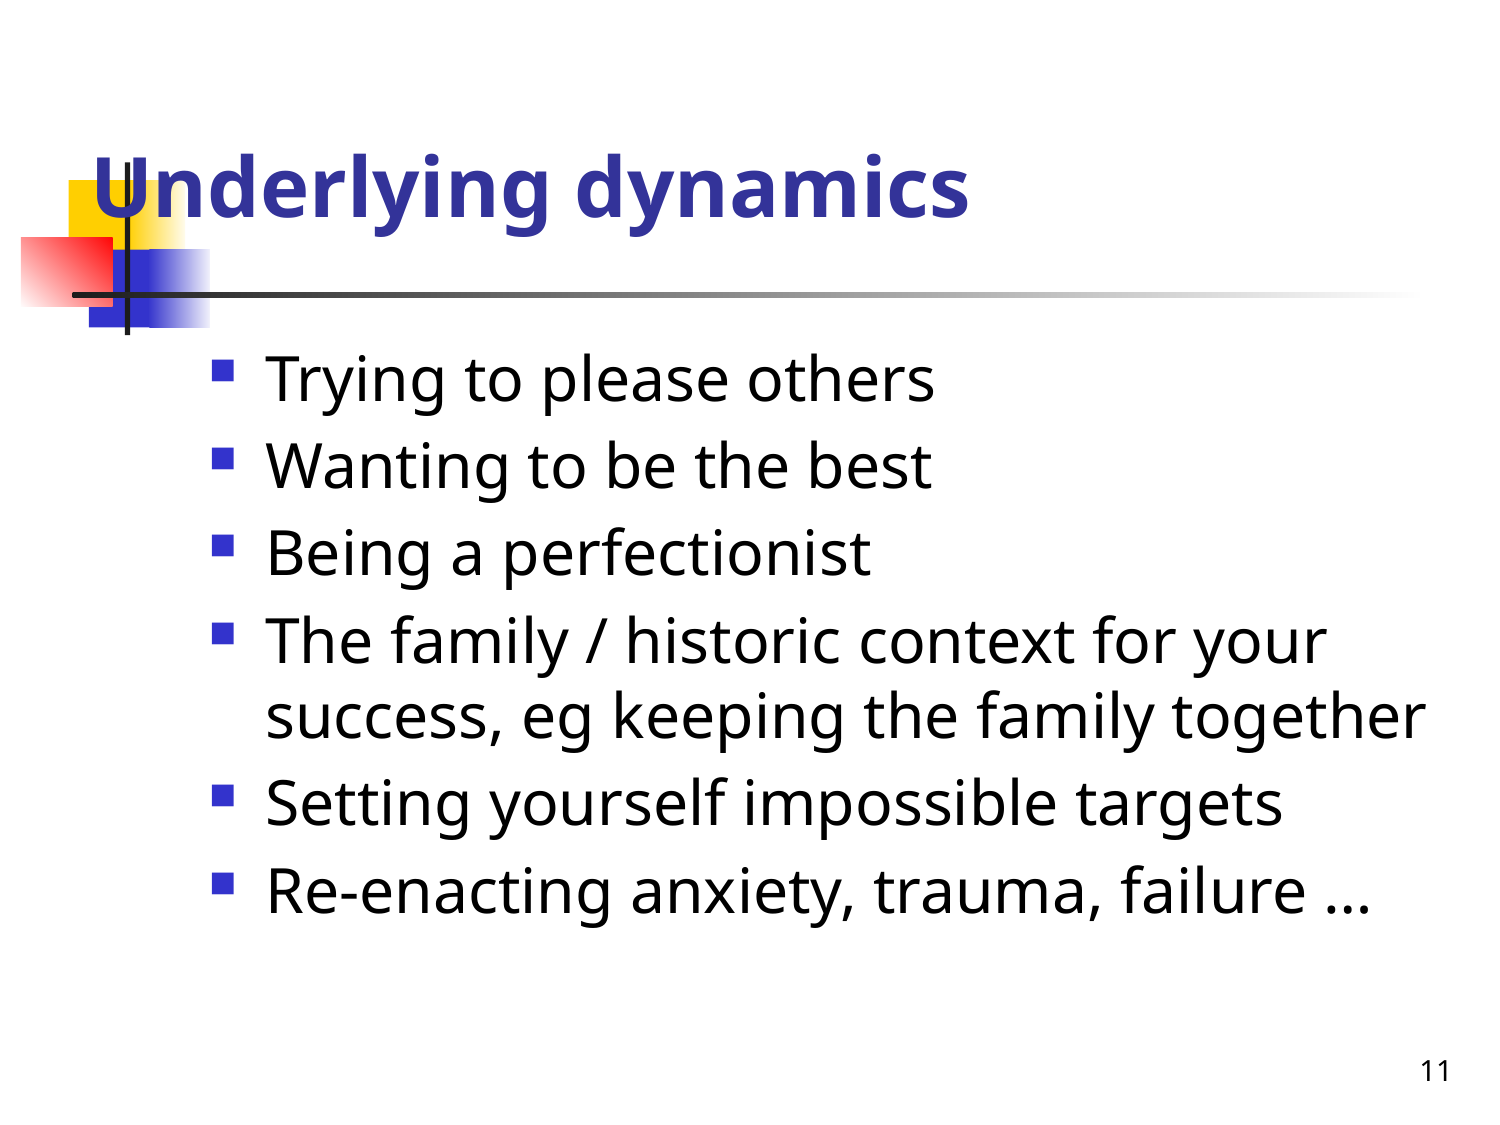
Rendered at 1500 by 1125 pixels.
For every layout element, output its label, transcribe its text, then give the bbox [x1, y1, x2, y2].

slide_number 11 [1155, 1024, 1468, 1100]
list Trying to please others Wanting to be the best Being a perfectionist The family / historic context for your success, eg keeping the family together Setting yourself impossible targets Re-enacting anxiety, trauma, failure … [193, 331, 1469, 1006]
title Underlying dynamics [75, 54, 1425, 243]
